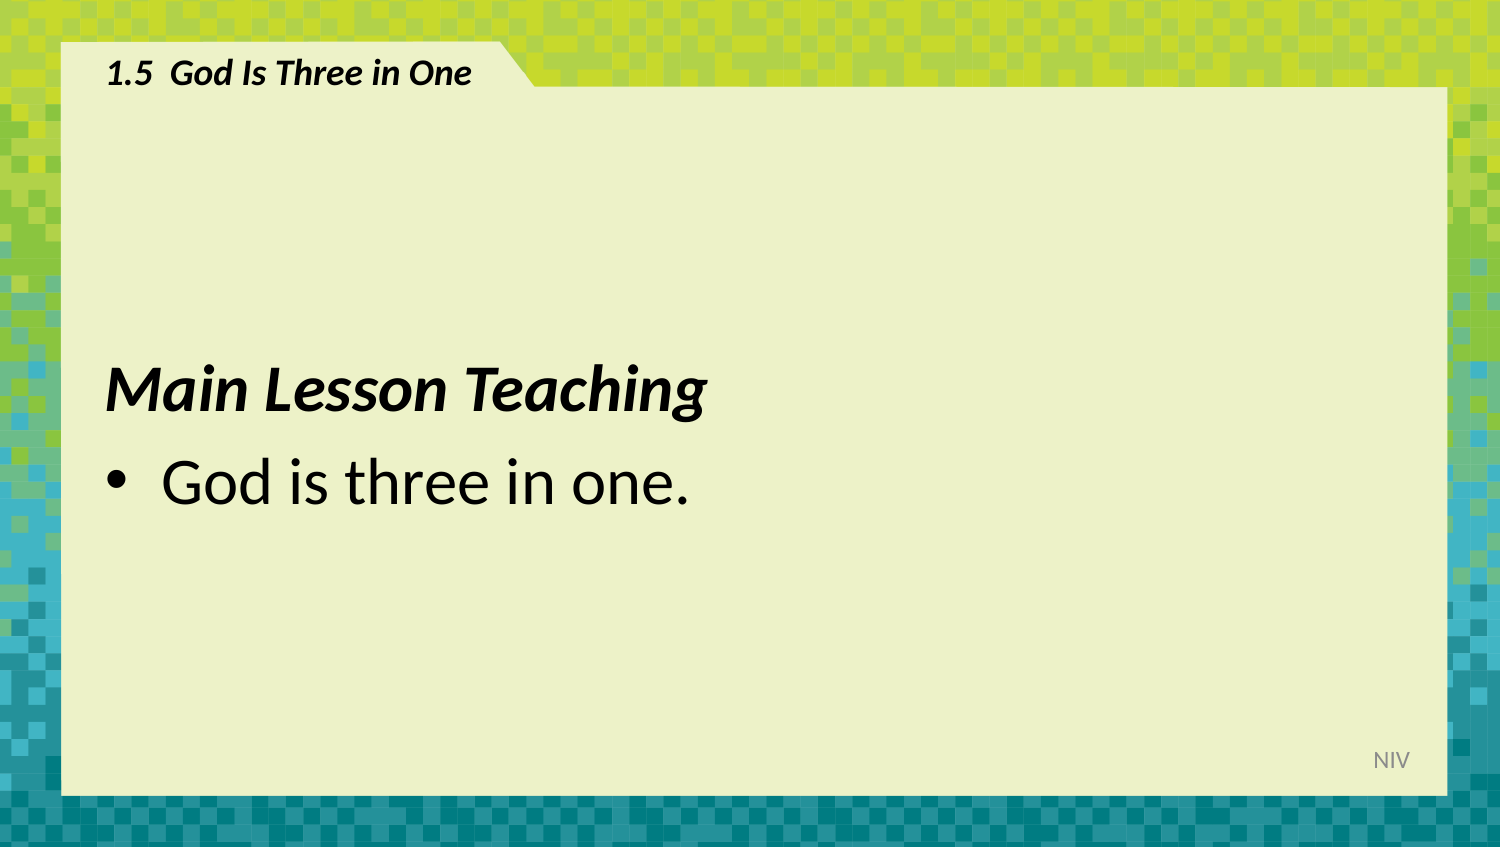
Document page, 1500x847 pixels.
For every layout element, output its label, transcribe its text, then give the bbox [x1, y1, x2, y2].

title 1.5 God Is Three in One [89, 33, 1420, 108]
picture [0, 0, 1500, 847]
footer NIV [950, 736, 1425, 782]
list Main Lesson Teaching God is three in one. [89, 141, 1403, 722]
